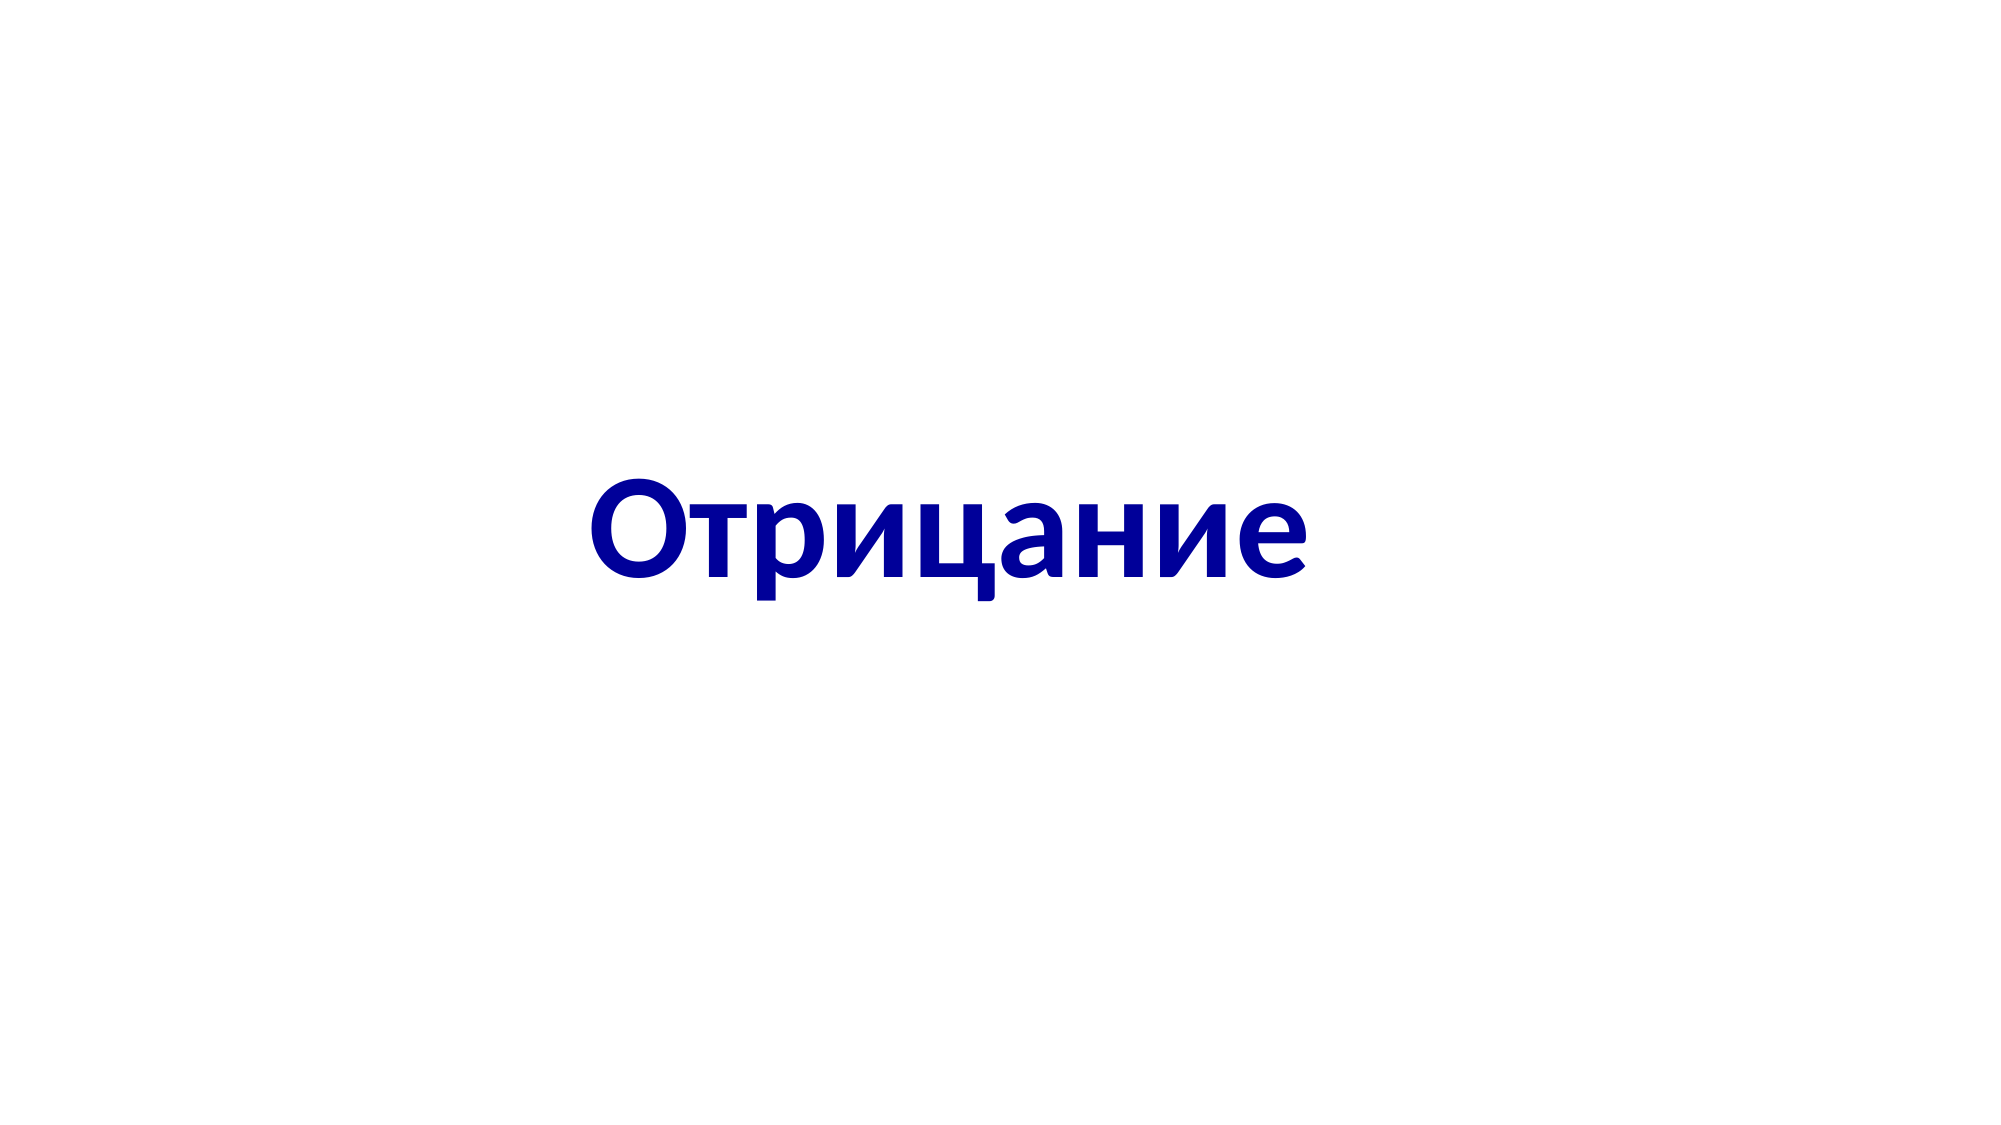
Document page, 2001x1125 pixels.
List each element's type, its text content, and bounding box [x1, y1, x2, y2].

list Отрицание [87, 439, 1813, 646]
